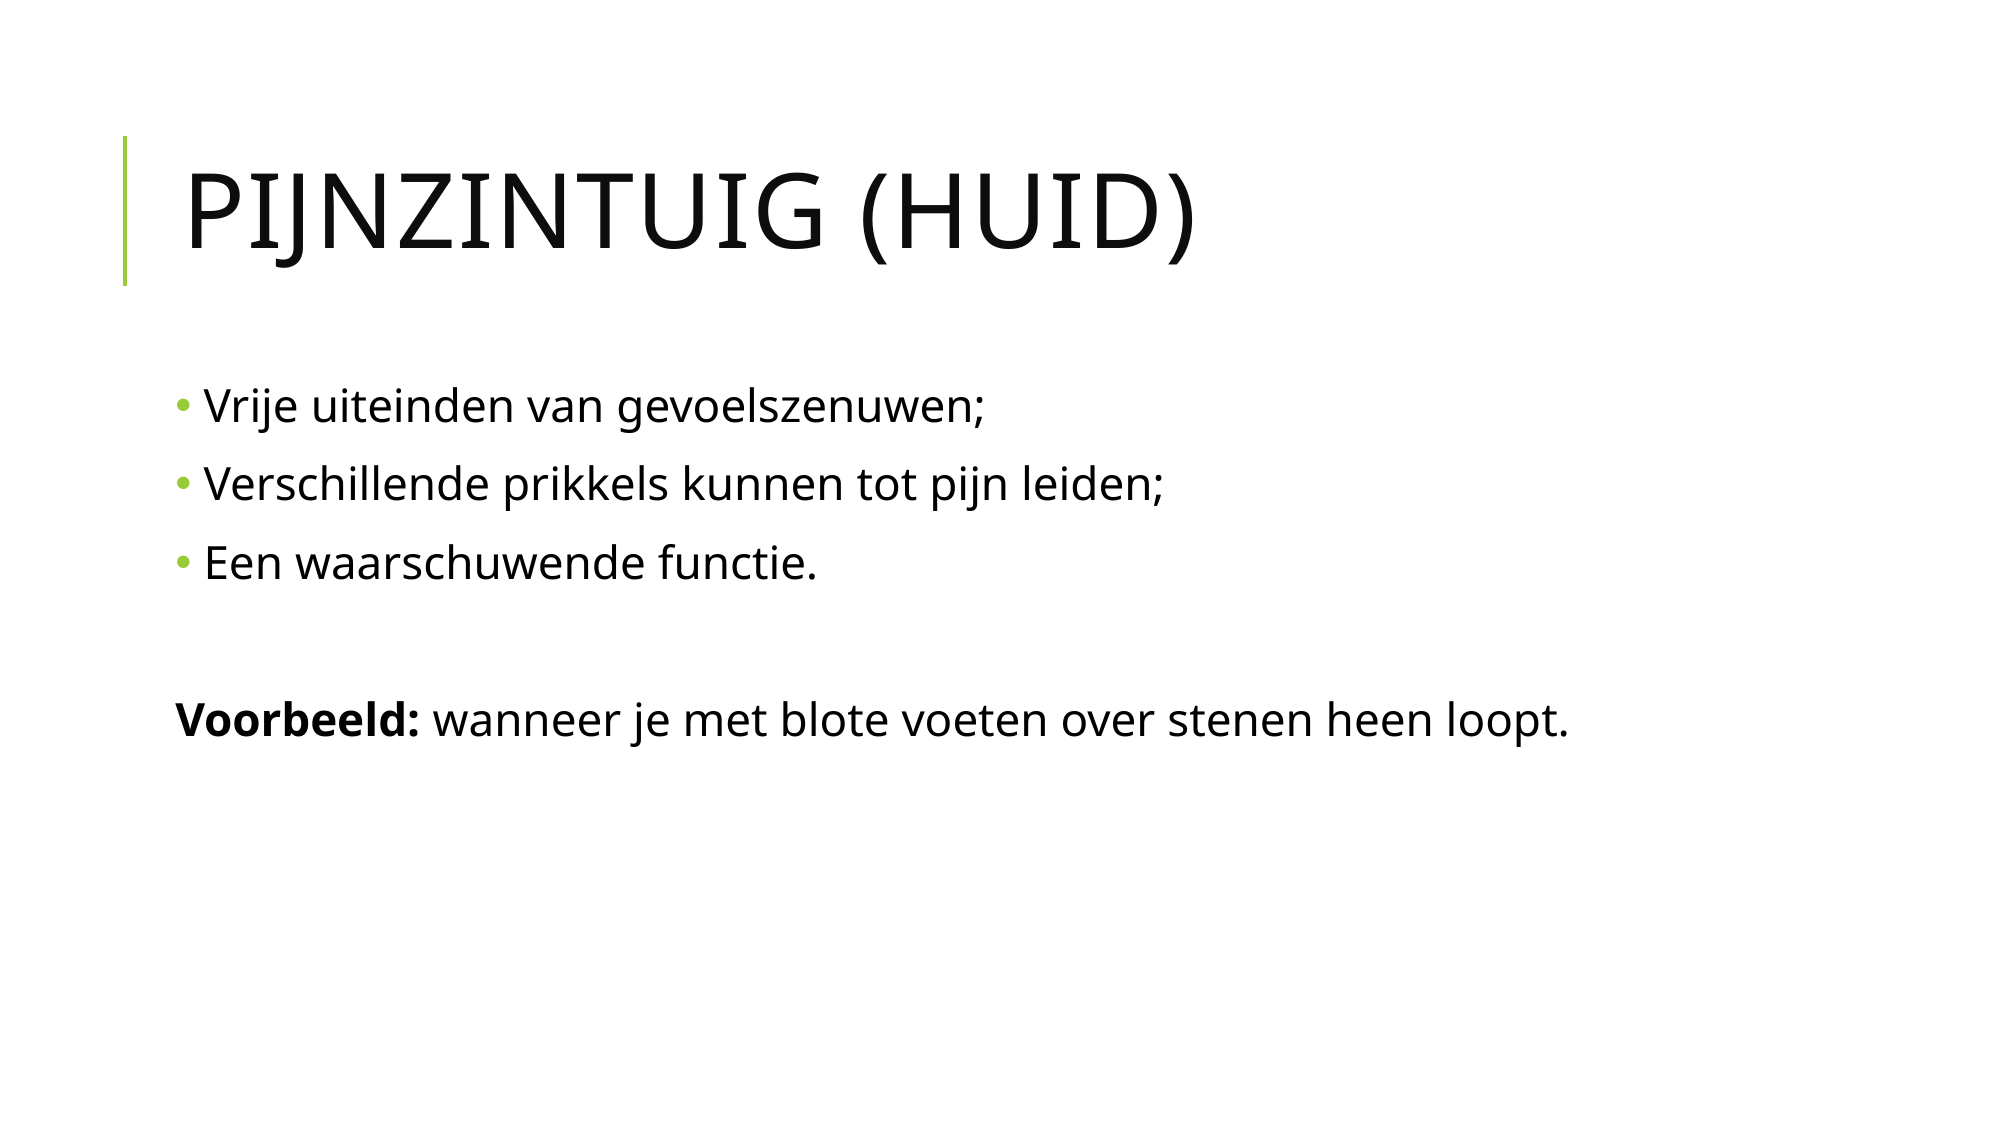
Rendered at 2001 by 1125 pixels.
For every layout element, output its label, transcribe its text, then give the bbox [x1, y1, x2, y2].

list Vrije uiteinden van gevoelszenuwen; Verschillende prikkels kunnen tot pijn leiden; Een waarschuwende functie. Voorbeeld: wanneer je met blote voeten over stenen heen loopt. [168, 375, 1763, 1035]
title Pijnzintuig (huid) [168, 96, 1763, 342]
